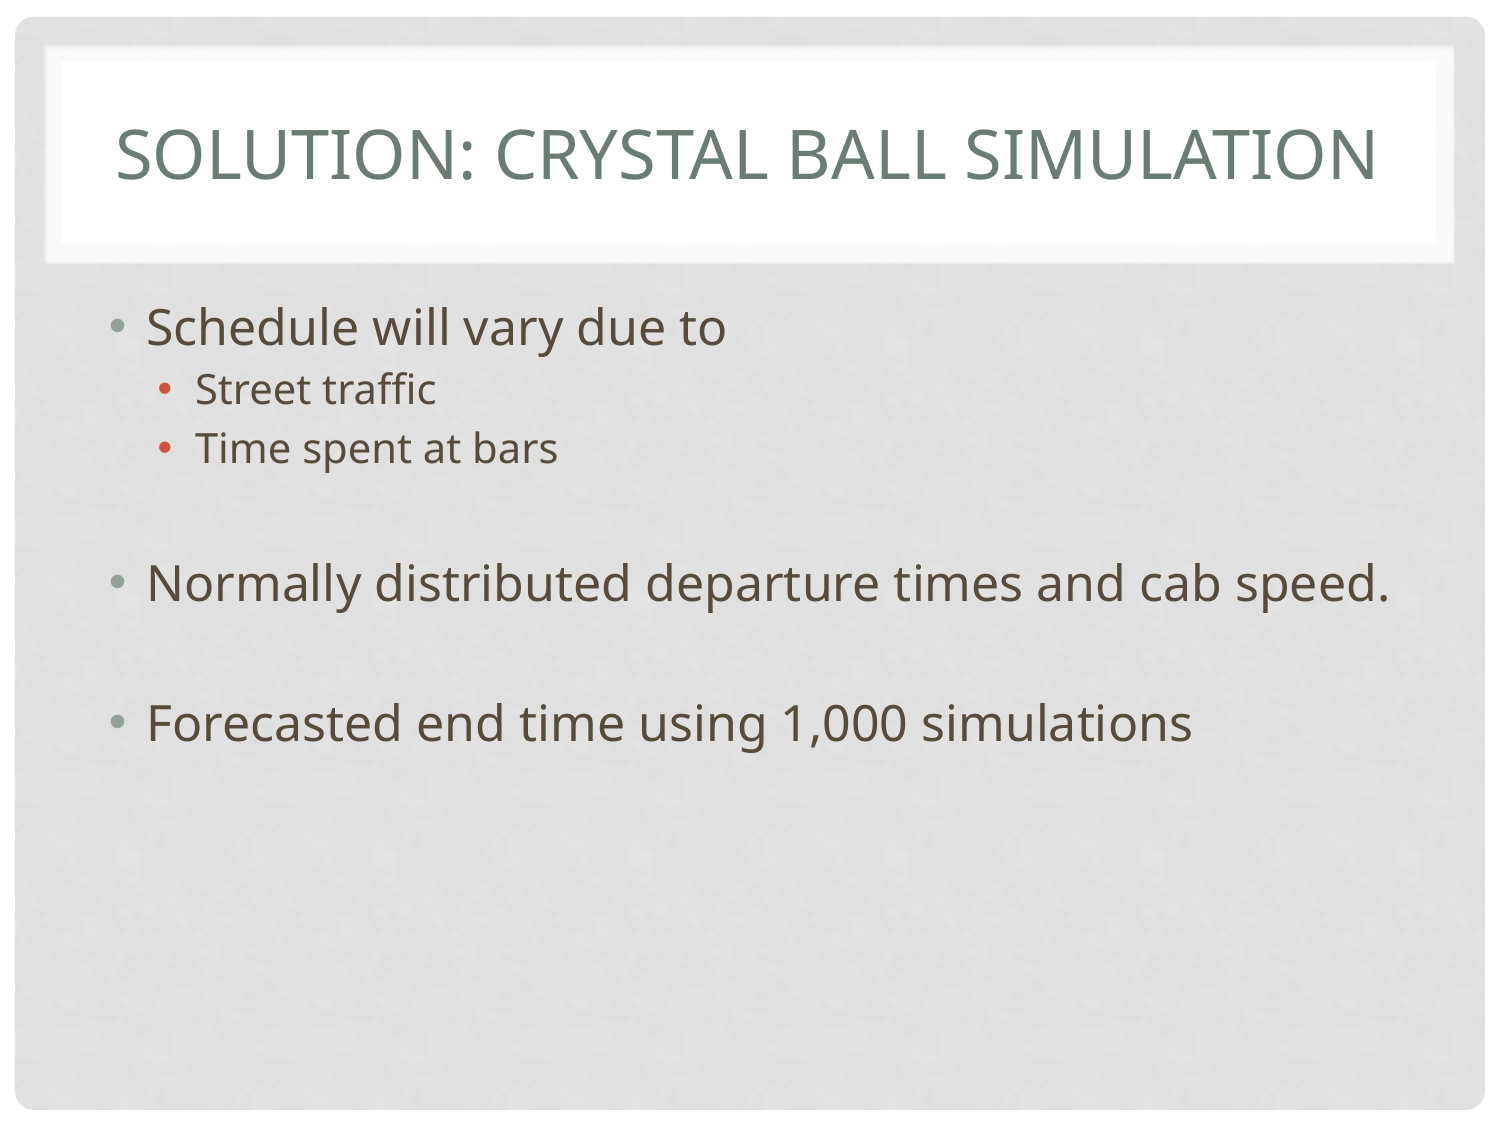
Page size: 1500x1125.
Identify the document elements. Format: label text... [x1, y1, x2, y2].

list Schedule will vary due to Street traffic Time spent at bars Normally distributed departure times and cab speed. Forecasted end time using 1,000 simulations [75, 287, 1425, 1005]
title Solution: Crystal ball simulation [69, 66, 1425, 238]
